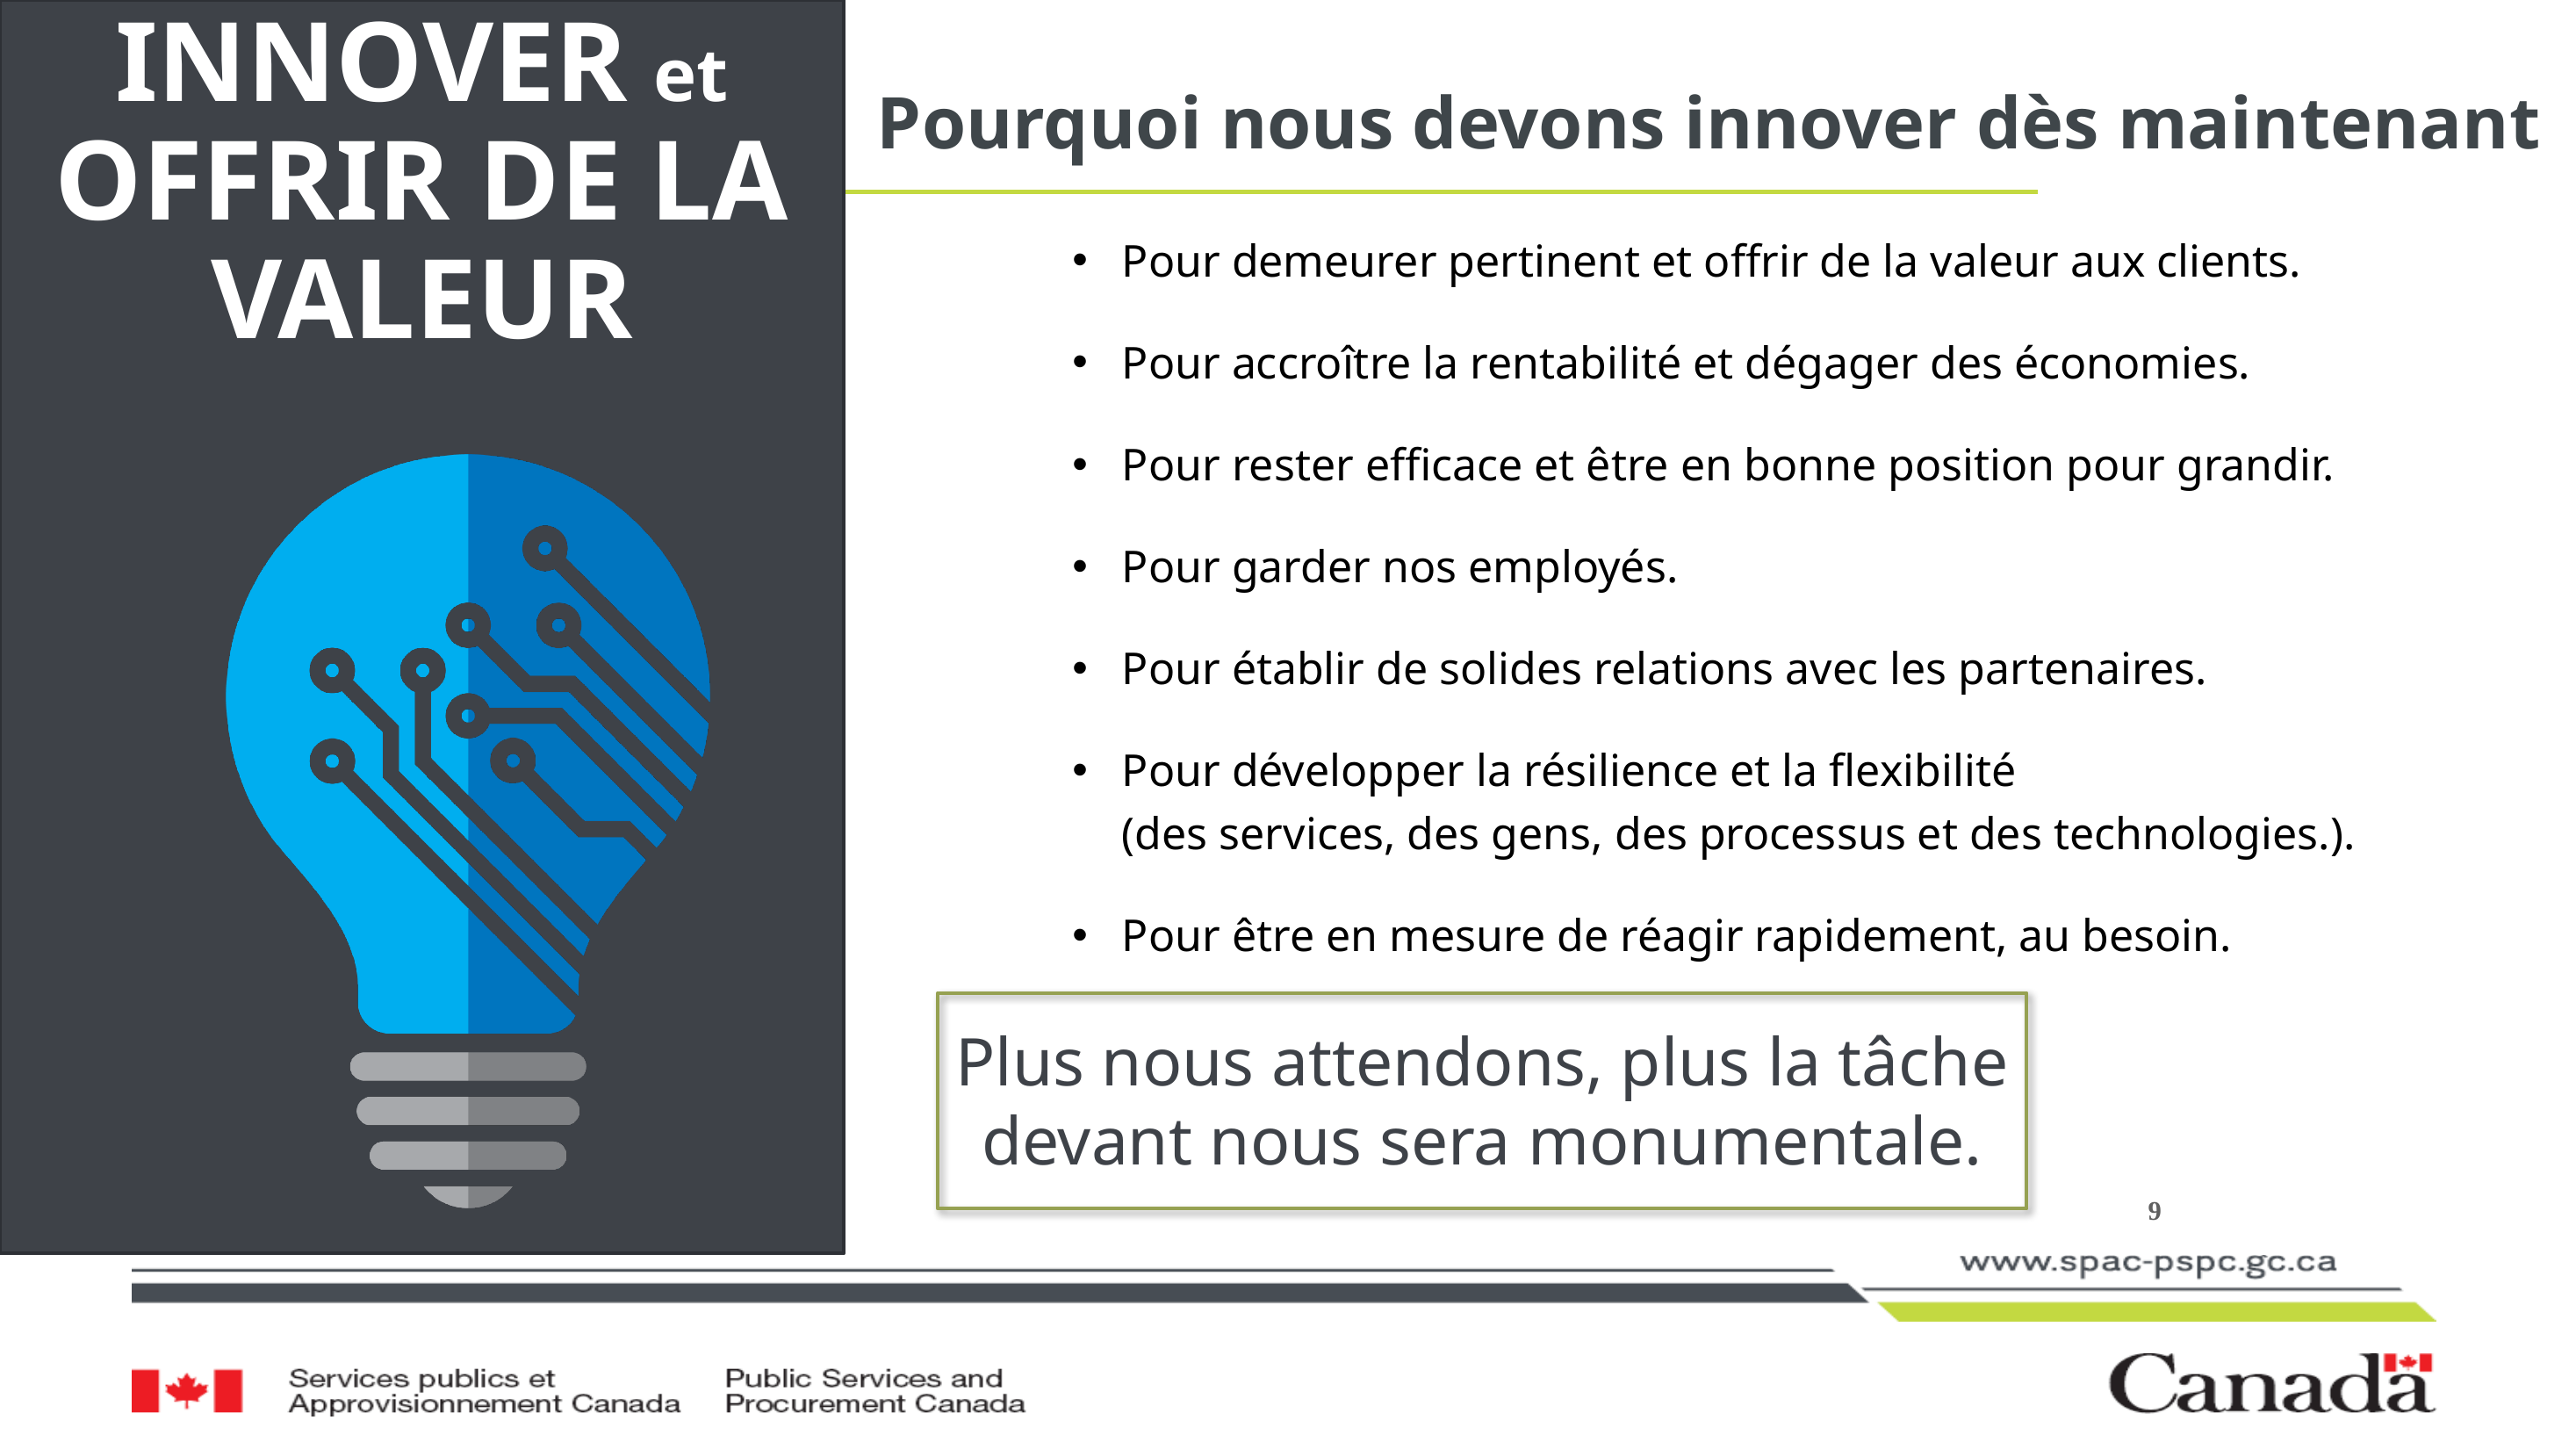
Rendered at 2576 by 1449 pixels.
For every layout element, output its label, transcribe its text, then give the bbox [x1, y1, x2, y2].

text_box Plus nous attendons, plus la tâche devant nous sera monumentale. [883, 1013, 2082, 1256]
picture [132, 1353, 2437, 1417]
picture [132, 1255, 2436, 1322]
picture [225, 454, 450, 692]
title Pourquoi nous devons innover dès maintenant [862, 71, 2555, 205]
picture [225, 454, 710, 1208]
text_box Pour demeurer pertinent et offrir de la valeur aux clients. Pour accroître la rentabilité et dégager des économies. Pour rester efficace et être en bonne position pour grandir. Pour garder nos employés. Pour établir de solides relations avec les partenaires. Pour développer la résilience et la flexibilité (des services, des gens, des processus et des technologies.). Pour être en mesure de réagir rapidement, au besoin. [1059, 216, 2450, 991]
text_box INNOVER et OFFRIR DE LA VALEUR [0, 0, 845, 1255]
text_box [936, 991, 2028, 1210]
